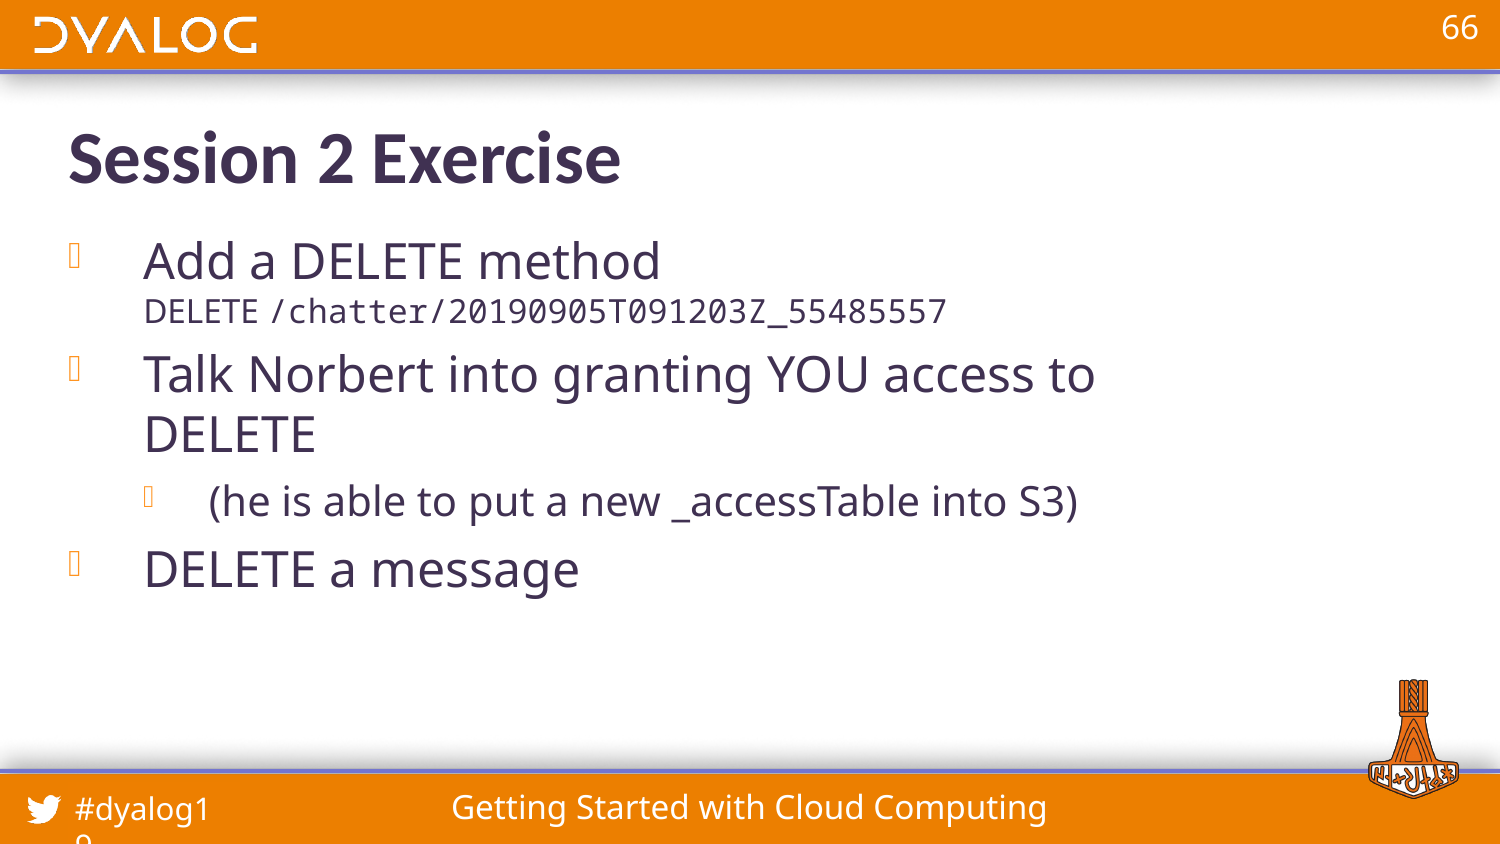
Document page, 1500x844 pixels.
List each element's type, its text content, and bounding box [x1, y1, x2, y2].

picture [0, 679, 1500, 844]
list Add a DELETE method DELETE /chatter/20190905T091203Z_55485557 Talk Norbert into granting YOU access to DELETE (he is able to put a new _accessTable into S3) DELETE a message [53, 222, 1282, 740]
title Session 2 Exercise [53, 104, 1444, 202]
picture [0, 0, 1500, 108]
